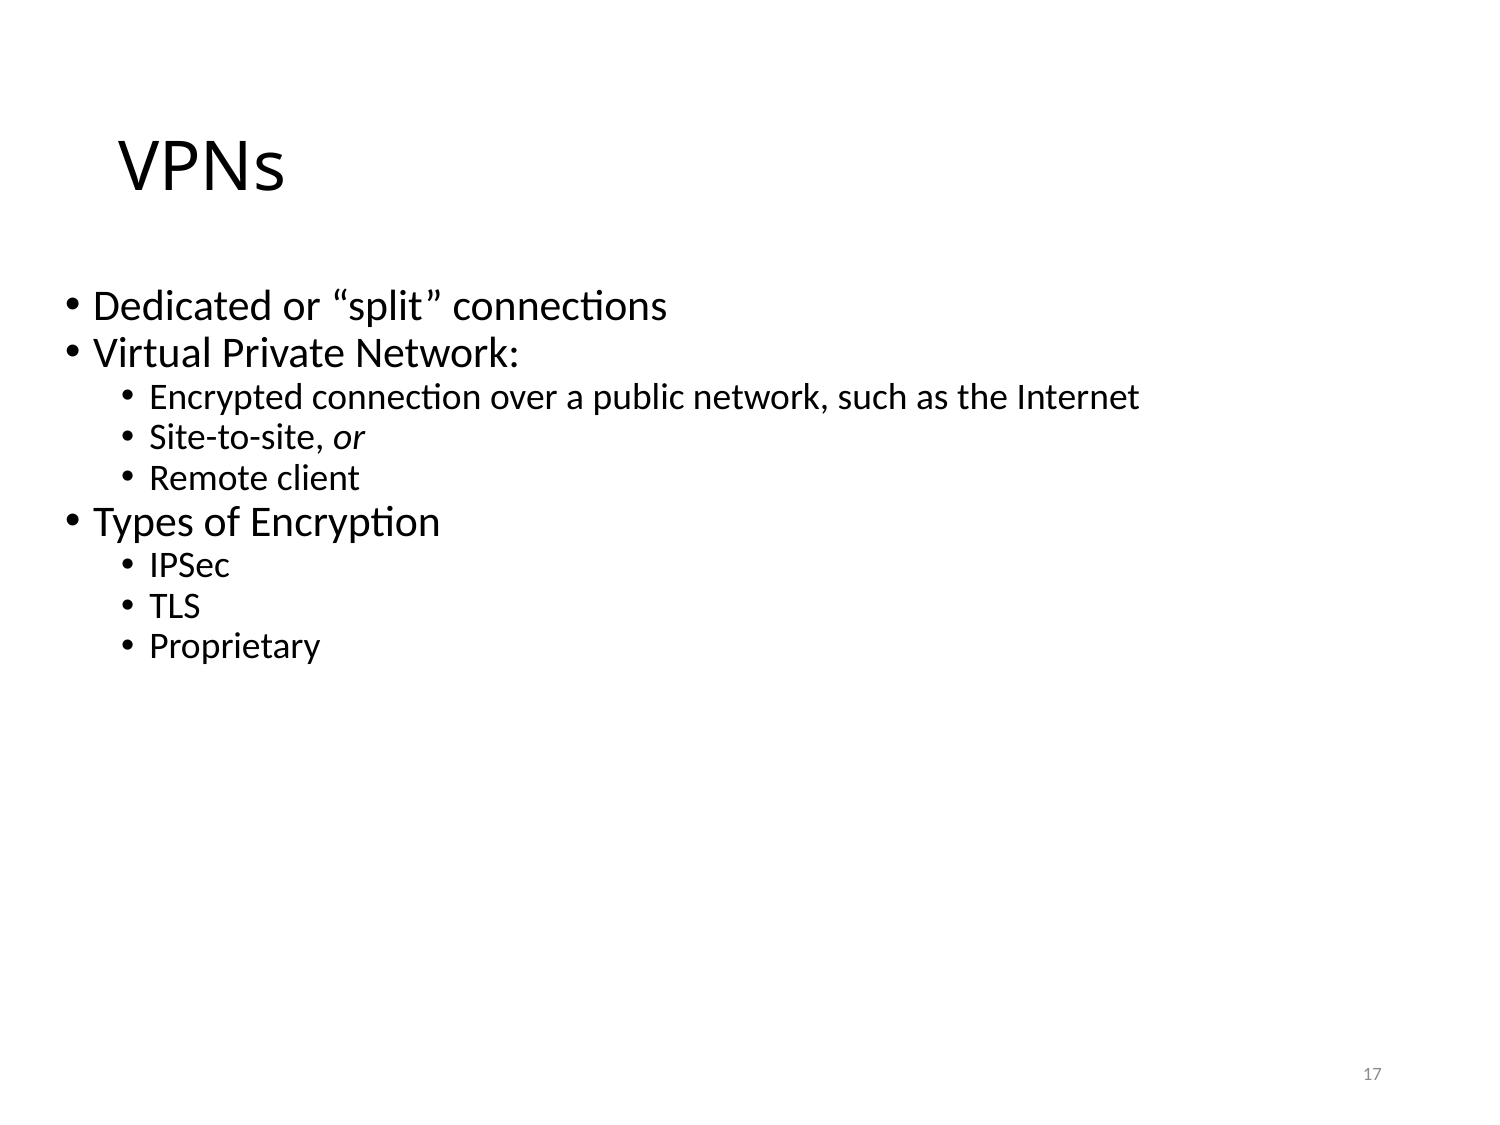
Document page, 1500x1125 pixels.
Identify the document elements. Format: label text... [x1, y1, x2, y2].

list Dedicated or “split” connections Virtual Private Network: Encrypted connection over a public network, such as the Internet Site-to-site, or Remote client Types of Encryption IPSec TLS Proprietary [50, 275, 1400, 1018]
title VPNs [103, 59, 1397, 275]
slide_number 17 [1059, 1042, 1397, 1103]
